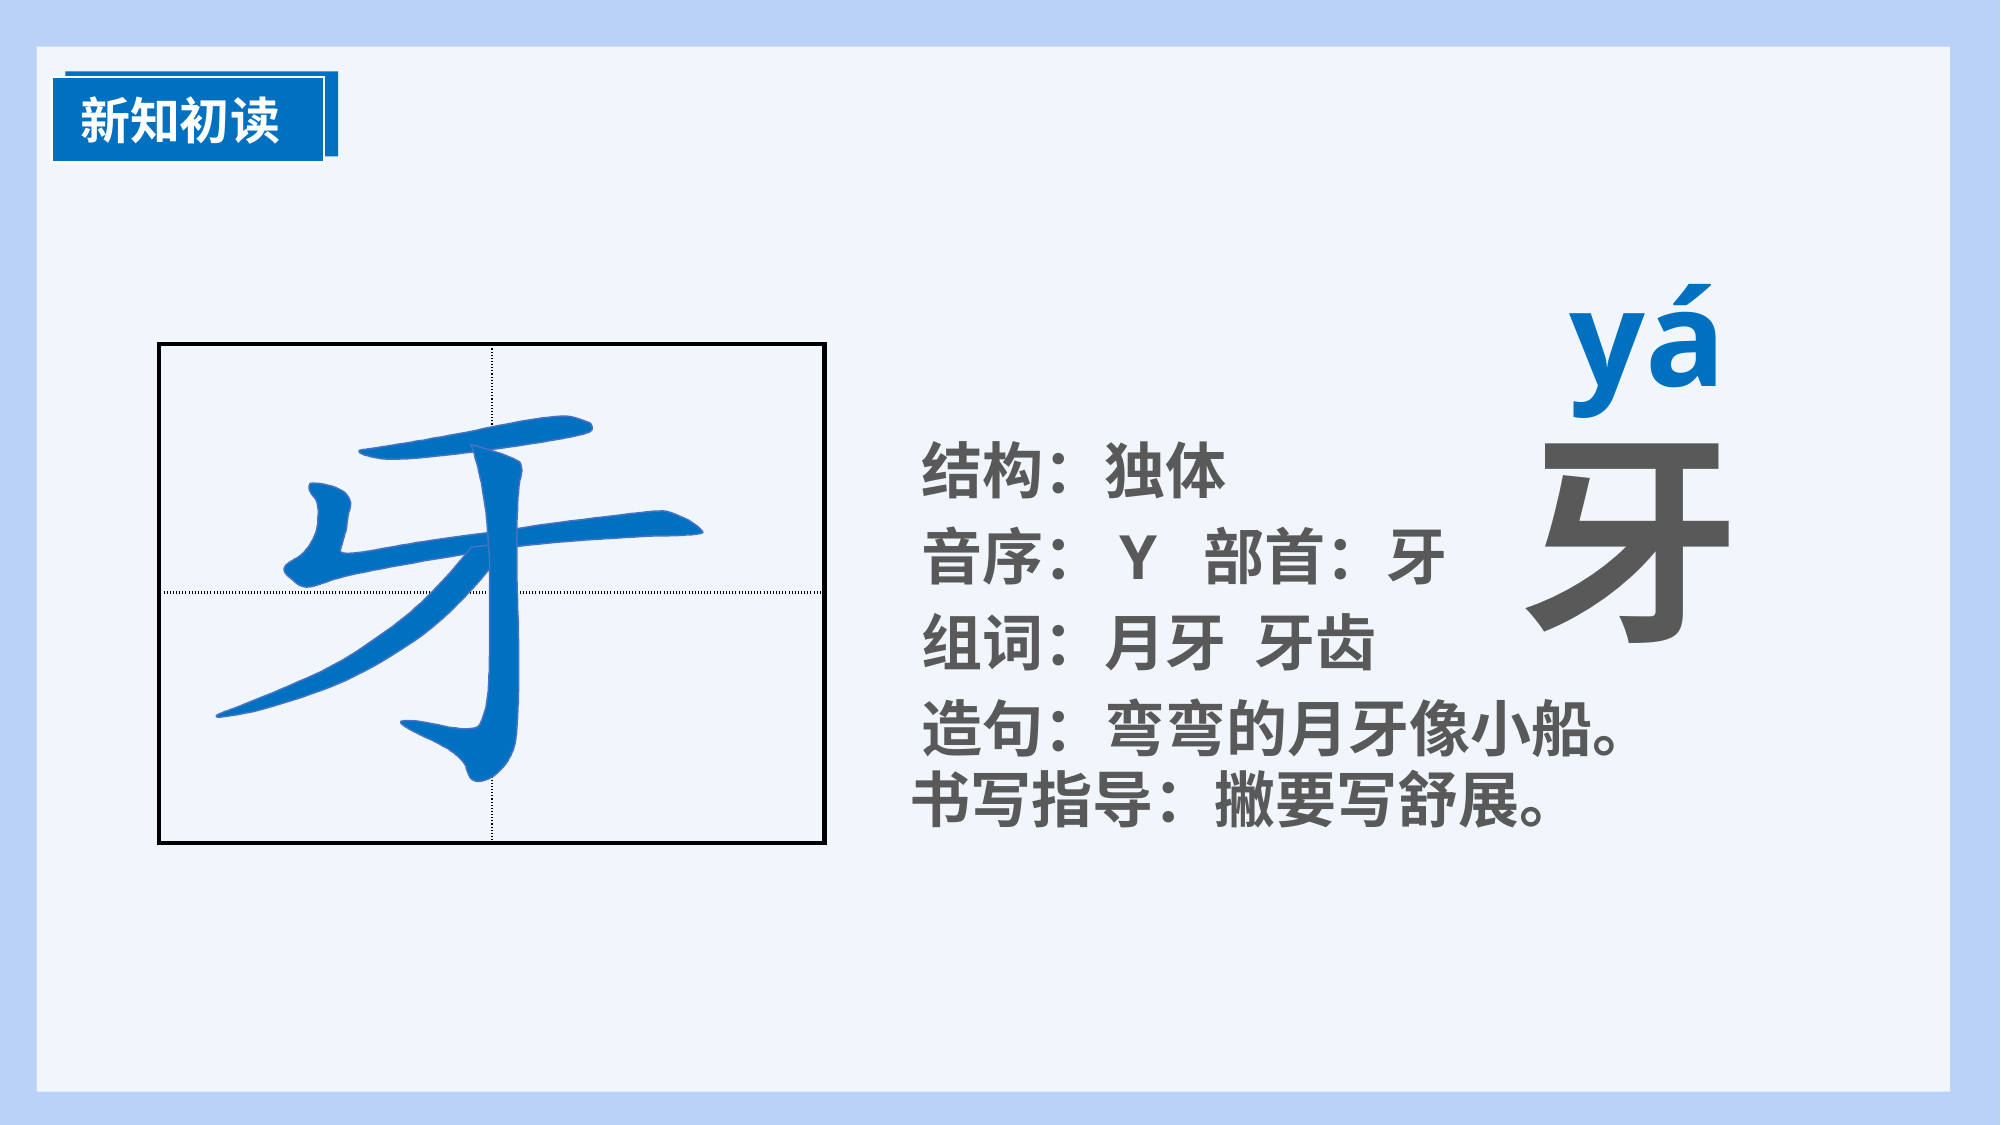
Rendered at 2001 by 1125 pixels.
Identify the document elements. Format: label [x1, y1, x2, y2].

text_box [216, 545, 489, 718]
text_box [36, 46, 1951, 1093]
table_cell [492, 592, 822, 841]
text_box [51, 71, 339, 163]
text_box [894, 424, 1703, 843]
table_header [161, 346, 492, 592]
text_box [1502, 245, 1838, 679]
text_box [359, 416, 593, 460]
text_box [400, 444, 522, 782]
text_box [517, 510, 703, 547]
table_header [492, 346, 822, 592]
table_cell [161, 592, 492, 841]
text_box [284, 483, 488, 588]
